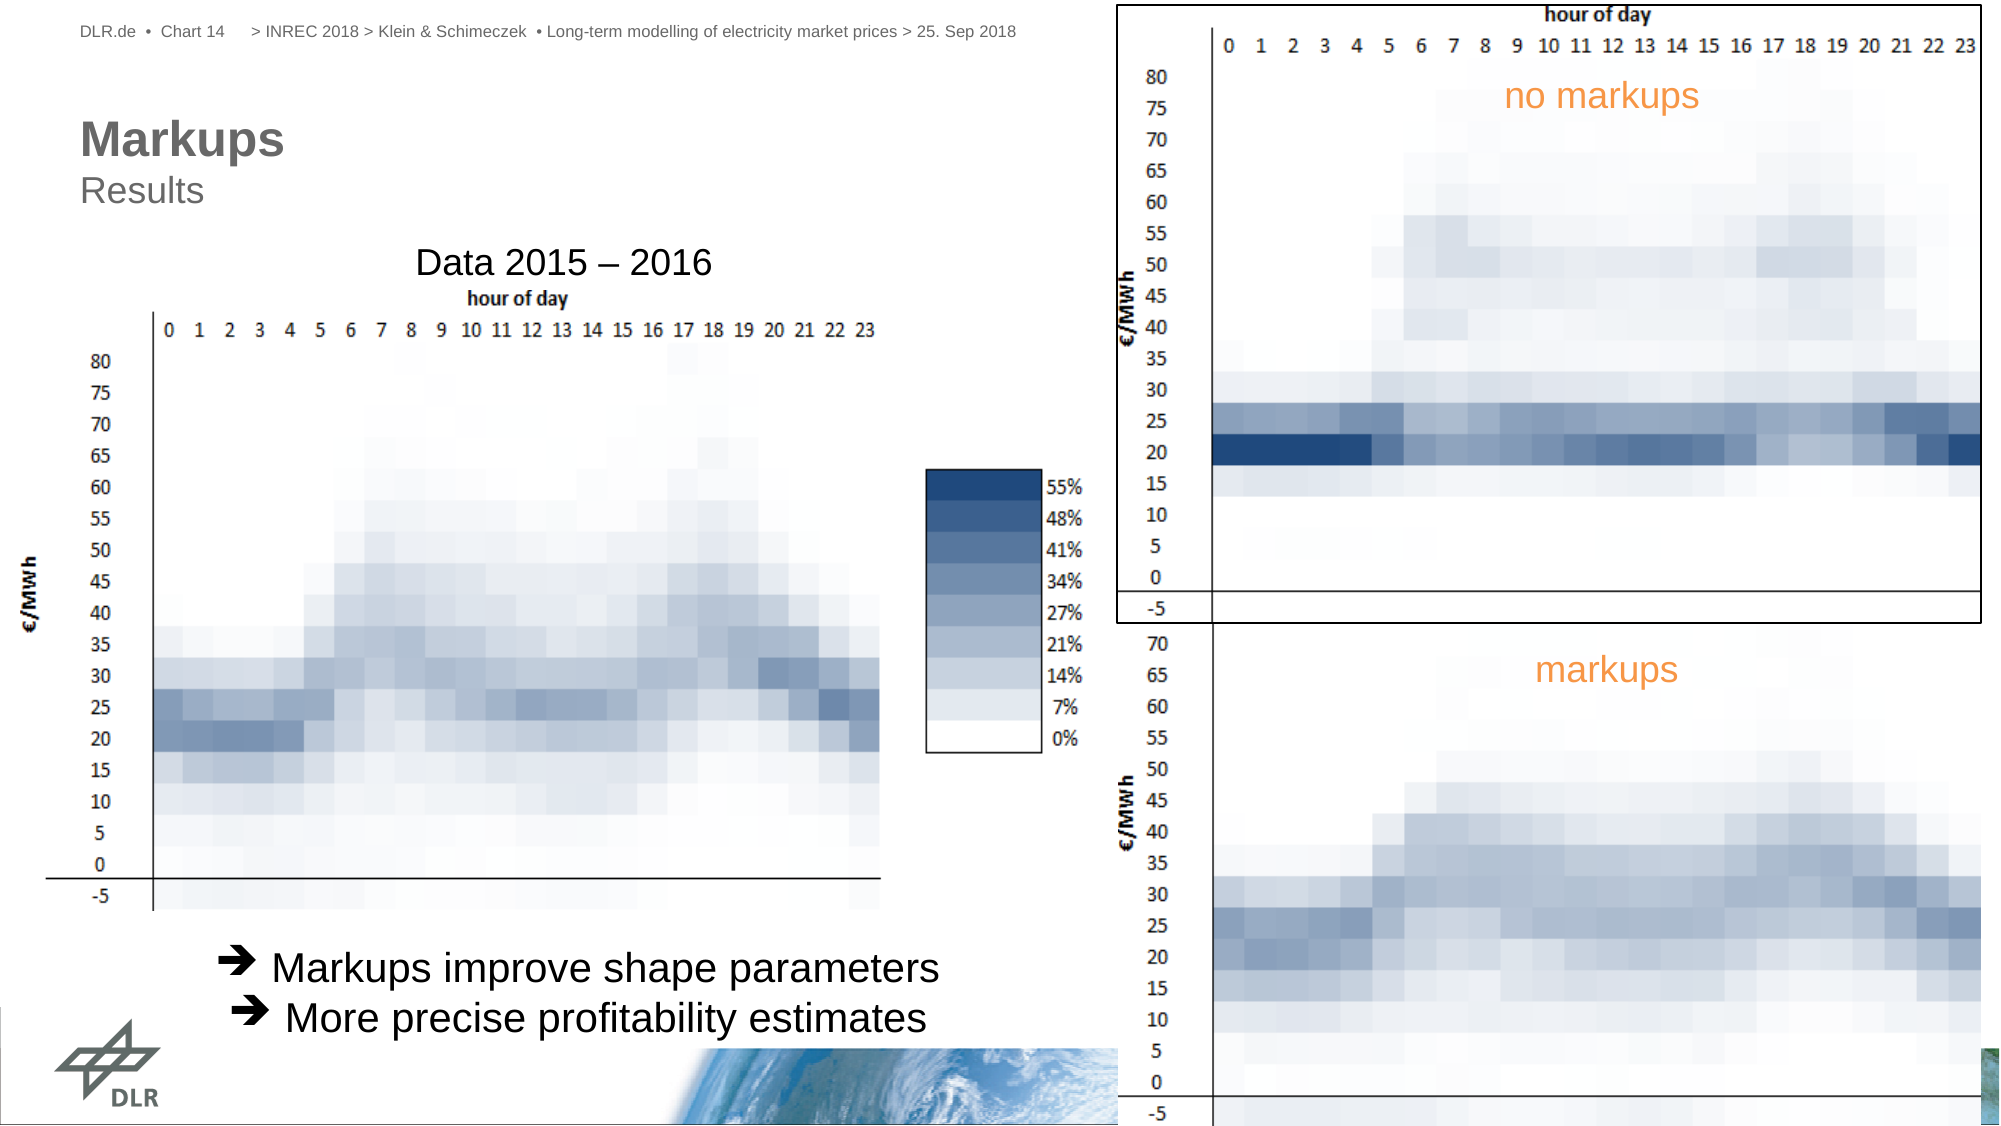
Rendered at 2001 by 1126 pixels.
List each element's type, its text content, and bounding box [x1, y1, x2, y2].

footer > INREC 2018 > Klein & Schimeczek • Long-term modelling of electricity market prices > 25. Sep 2018 [251, 20, 1112, 45]
slide_number DLR.de • Chart 14 [79, 20, 251, 45]
picture [0, 5, 2000, 1126]
text_box Markups improve shape parameters More precise profitability estimates [85, 940, 1071, 1041]
picture [19, 290, 1084, 912]
title Markups Results [79, 106, 682, 228]
text_box Data 2015 – 2016 [215, 237, 913, 283]
